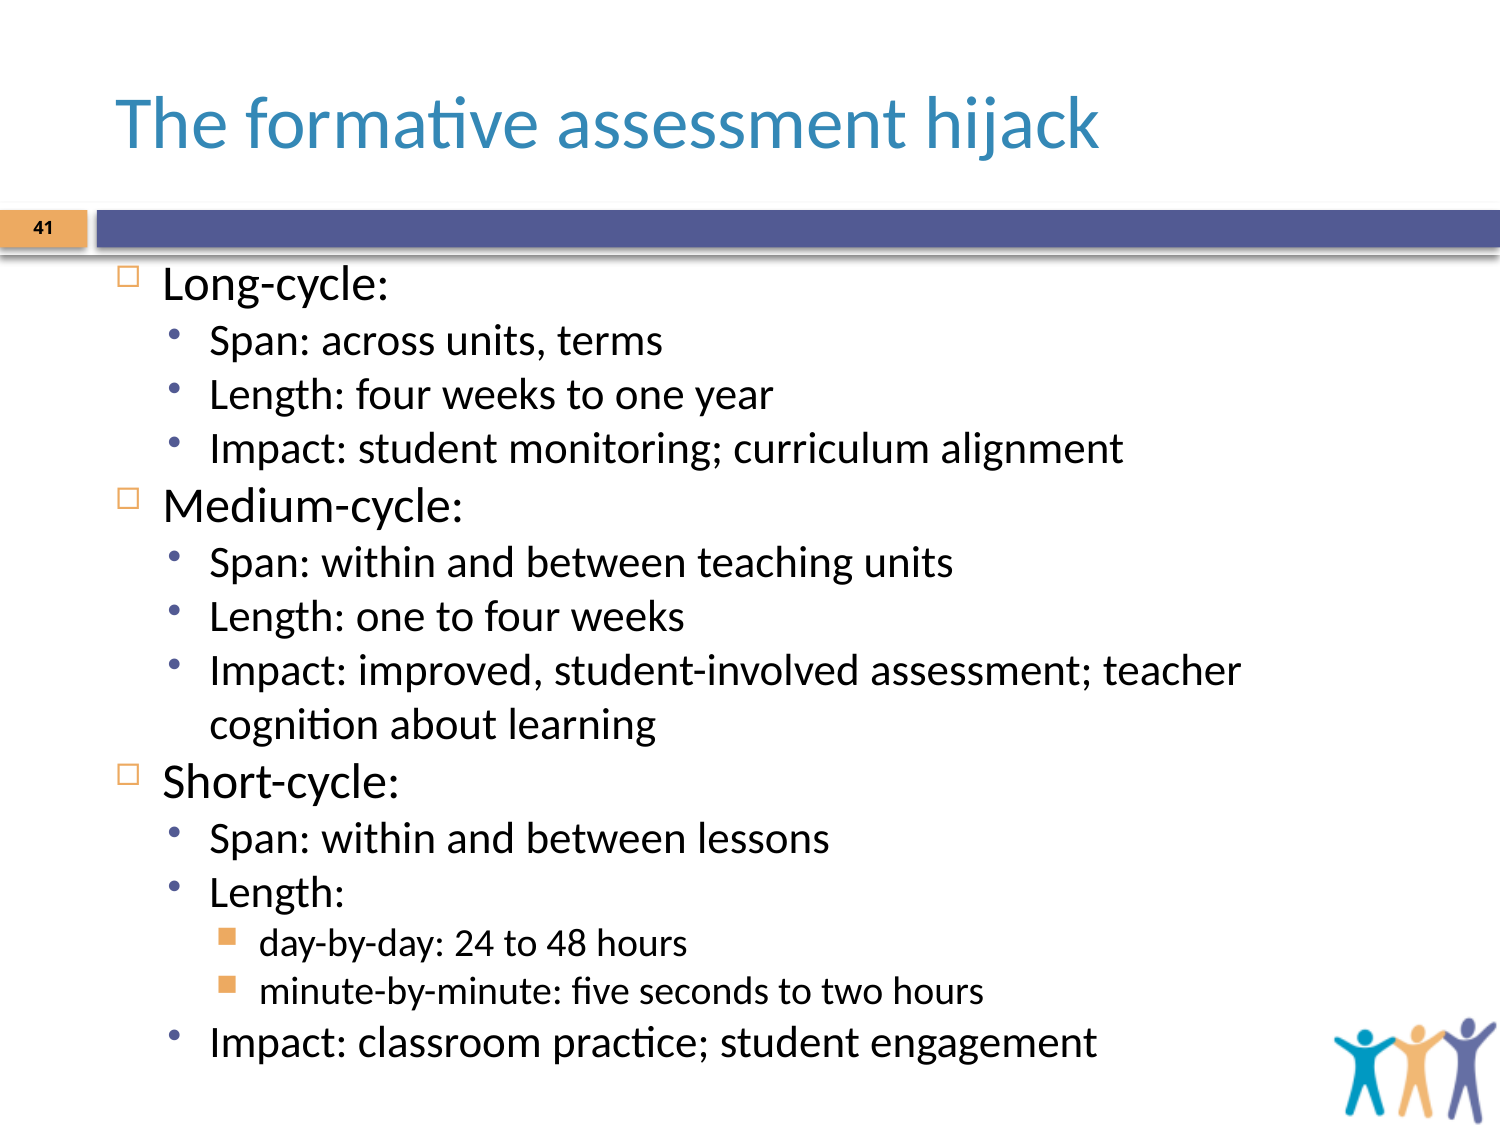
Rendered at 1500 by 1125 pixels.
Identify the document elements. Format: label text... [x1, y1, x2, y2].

slide_number 41 [0, 208, 88, 249]
list Long-cycle: Span: across units, terms Length: four weeks to one year Impact: student monitoring; curriculum alignment Medium-cycle: Span: within and between teaching units Length: one to four weeks Impact: improved, student-involved assessment; teacher cognition about learning Short-cycle: Span: within and between lessons Length: day-by-day: 24 to 48 hours minute-by-minute: five seconds to two hours Impact: classroom practice; student engagement [100, 243, 1438, 1083]
title The formative assessment hijack [100, 37, 1438, 200]
